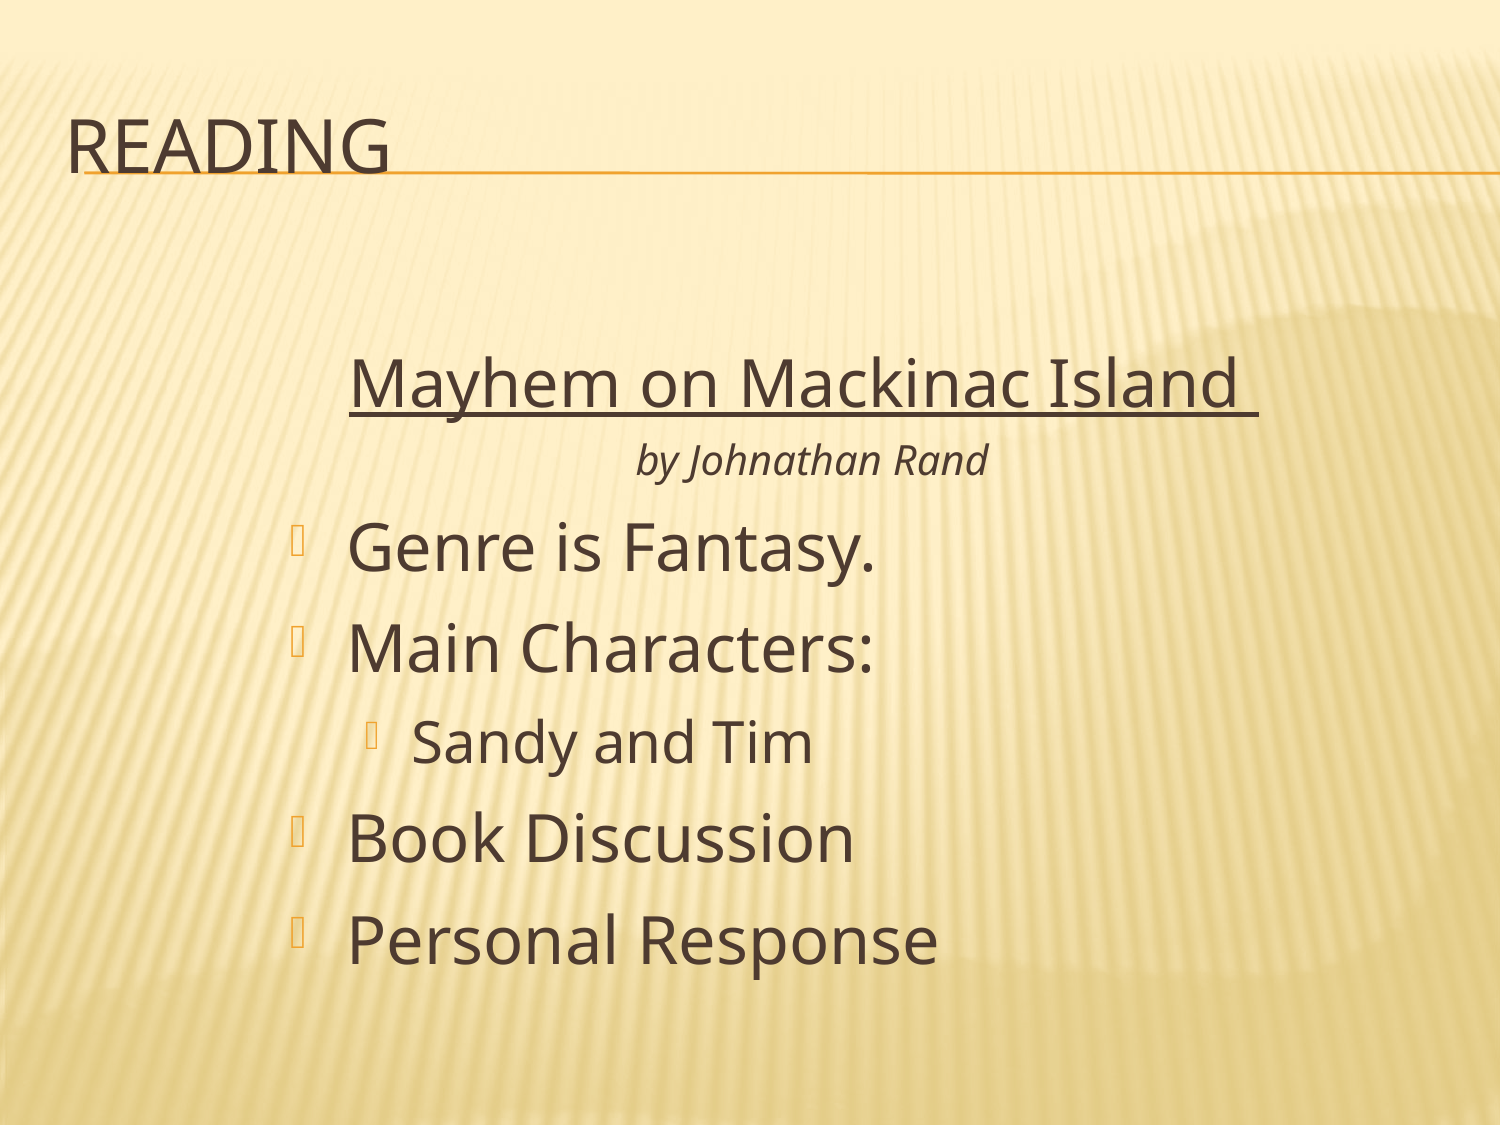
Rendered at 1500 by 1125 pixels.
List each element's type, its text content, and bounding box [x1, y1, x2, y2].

list Mayhem on Mackinac Island by Johnathan Rand Genre is Fantasy. Main Characters: Sandy and Tim Book Discussion Personal Response [275, 324, 1350, 1000]
title Reading [50, 75, 1475, 213]
